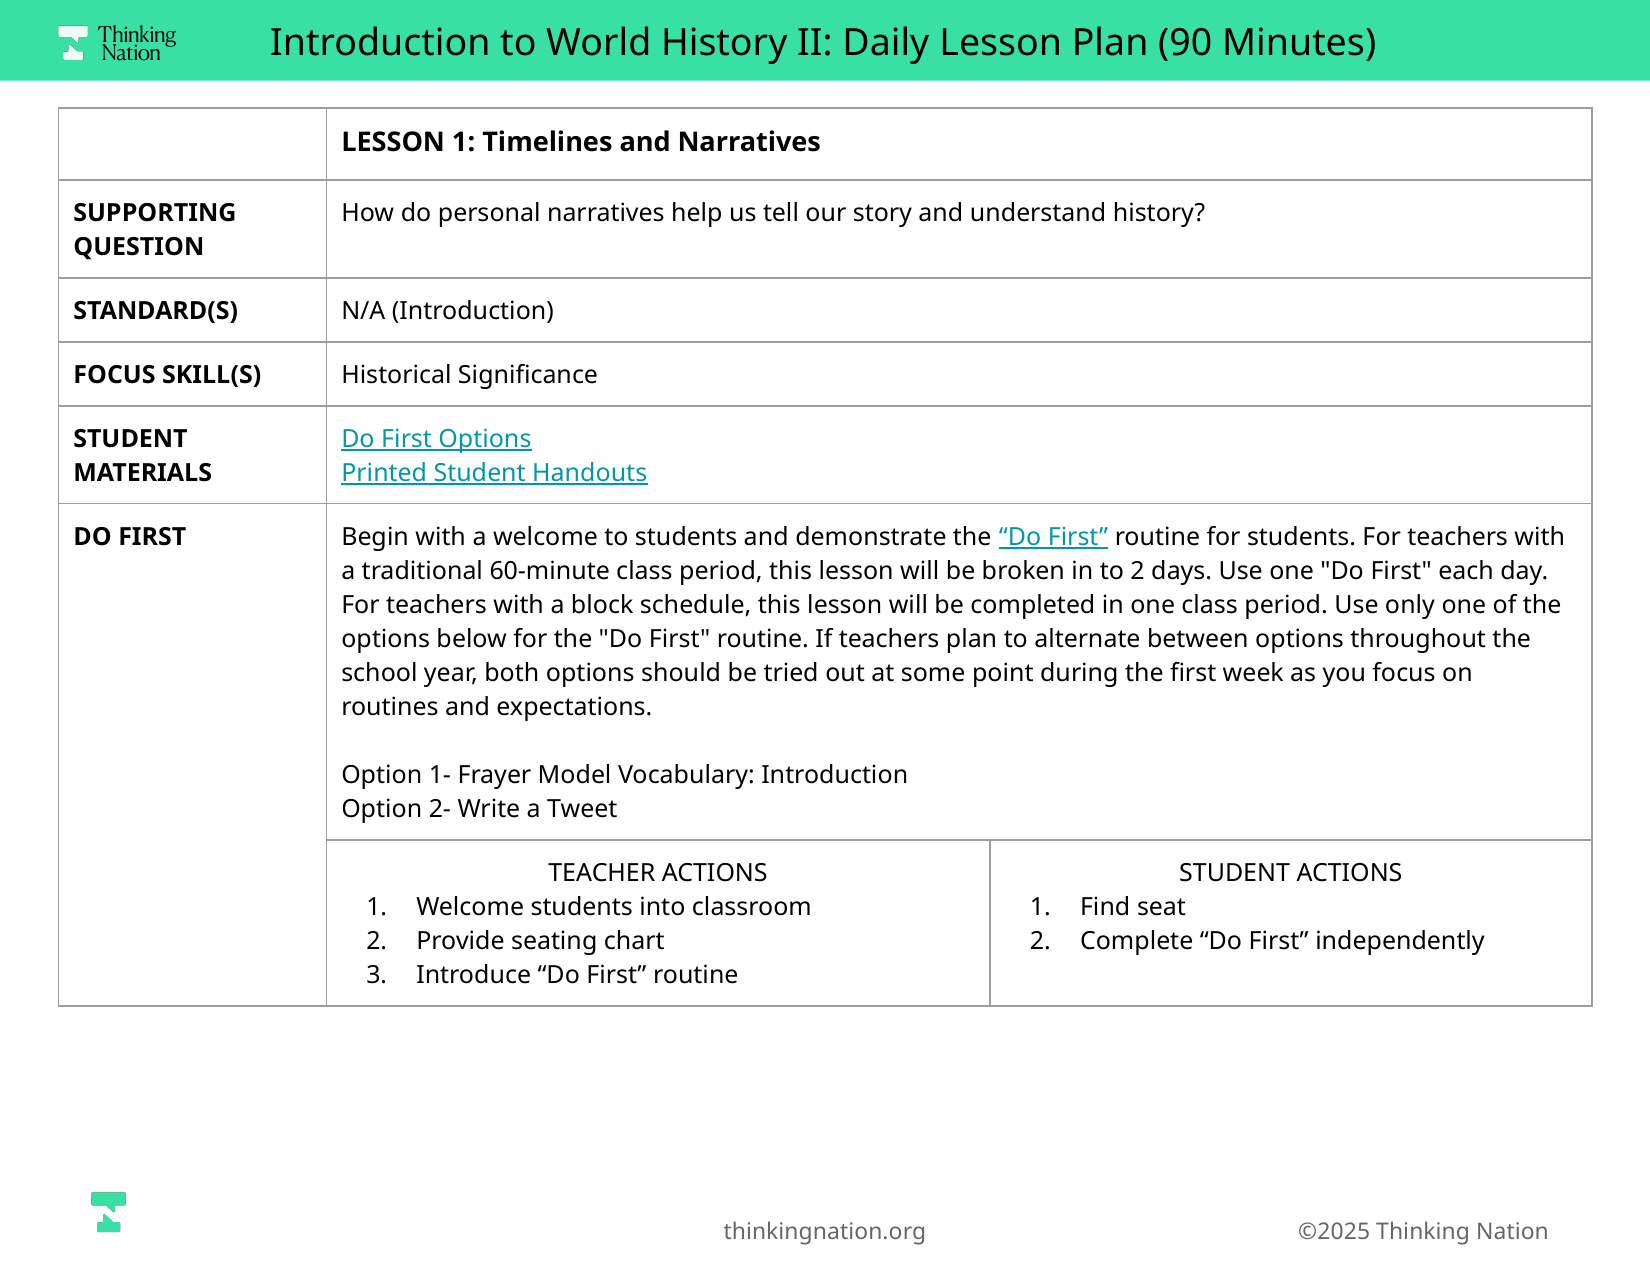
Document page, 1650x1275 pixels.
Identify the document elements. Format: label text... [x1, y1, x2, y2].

table_header [59, 109, 326, 179]
table_cell Do First Options Printed Student Handouts [327, 407, 1591, 503]
table_cell Begin with a welcome to students and demonstrate the “Do First” routine for students. For teachers with a traditional 60-minute class period, this lesson will be broken in to 2 days. Use one "Do First" each day. For teachers with a block schedule, this lesson will be completed in one class period. Use only one of the options below for the "Do First" routine. If teachers plan to alternate between options throughout the school year, both options should be tried out at some point during the first week as you focus on routines and expectations. Option 1- Frayer Model Vocabulary: Introduction Option 2- Write a Tweet [327, 504, 1591, 839]
table_cell How do personal narratives help us tell our story and understand history? [327, 181, 1591, 277]
picture [80, 1184, 136, 1240]
table_cell Historical Significance [327, 343, 1591, 405]
picture [45, 14, 180, 85]
text_box ©2025 Thinking Nation [1174, 1200, 1566, 1240]
text_box Introduction to World History II: Daily Lesson Plan (90 Minutes) [0, 0, 1650, 81]
table_cell FOCUS SKILL(S) [59, 343, 326, 405]
table_cell SUPPORTING QUESTION [59, 181, 326, 277]
table_cell N/A (Introduction) [327, 279, 1591, 341]
table_cell STANDARD(S) [59, 279, 326, 341]
table_cell TEACHER ACTIONS Welcome students into classroom Provide seating chart Introduce “Do First” routine [327, 841, 989, 1005]
text_box thinkingnation.org [629, 1200, 1021, 1240]
table_cell STUDENT ACTIONS Find seat Complete “Do First” independently [991, 841, 1591, 1005]
table_cell STUDENT MATERIALS [59, 407, 326, 503]
table_header LESSON 1: Timelines and Narratives [327, 109, 1591, 179]
table_cell DO FIRST [59, 504, 326, 1005]
